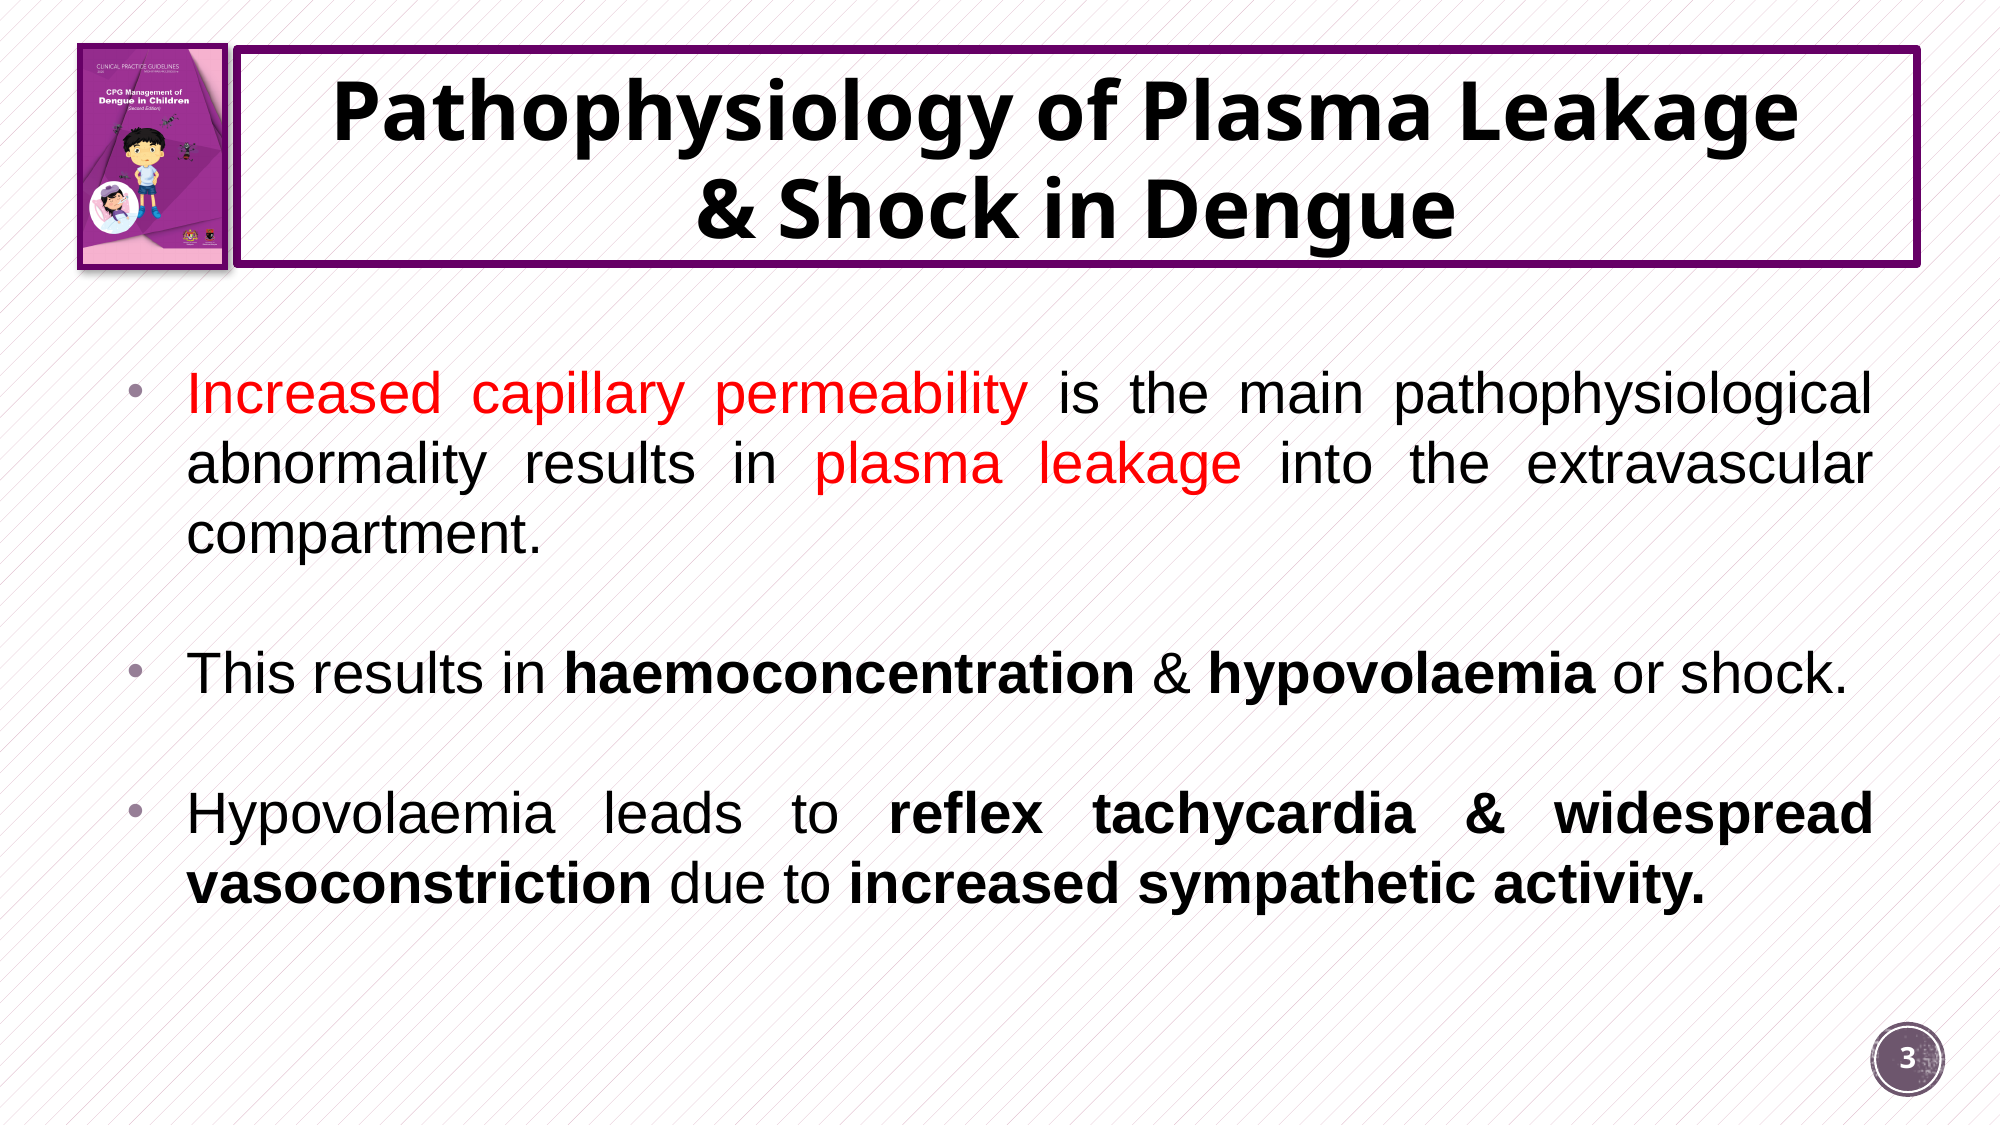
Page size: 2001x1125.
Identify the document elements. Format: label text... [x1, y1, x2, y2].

picture [83, 49, 222, 264]
text_box Pathophysiology of Plasma Leakage & Shock in Dengue [237, 49, 1918, 264]
list Increased capillary permeability is the main pathophysiological abnormality results in plasma leakage into the extravascular compartment. This results in haemoconcentration & hypovolaemia or shock. Hypovolaemia leads to reflex tachycardia & widespread vasoconstriction due to increased sympathetic activity. [111, 348, 1890, 1013]
slide_number 3 [1855, 1028, 1961, 1089]
